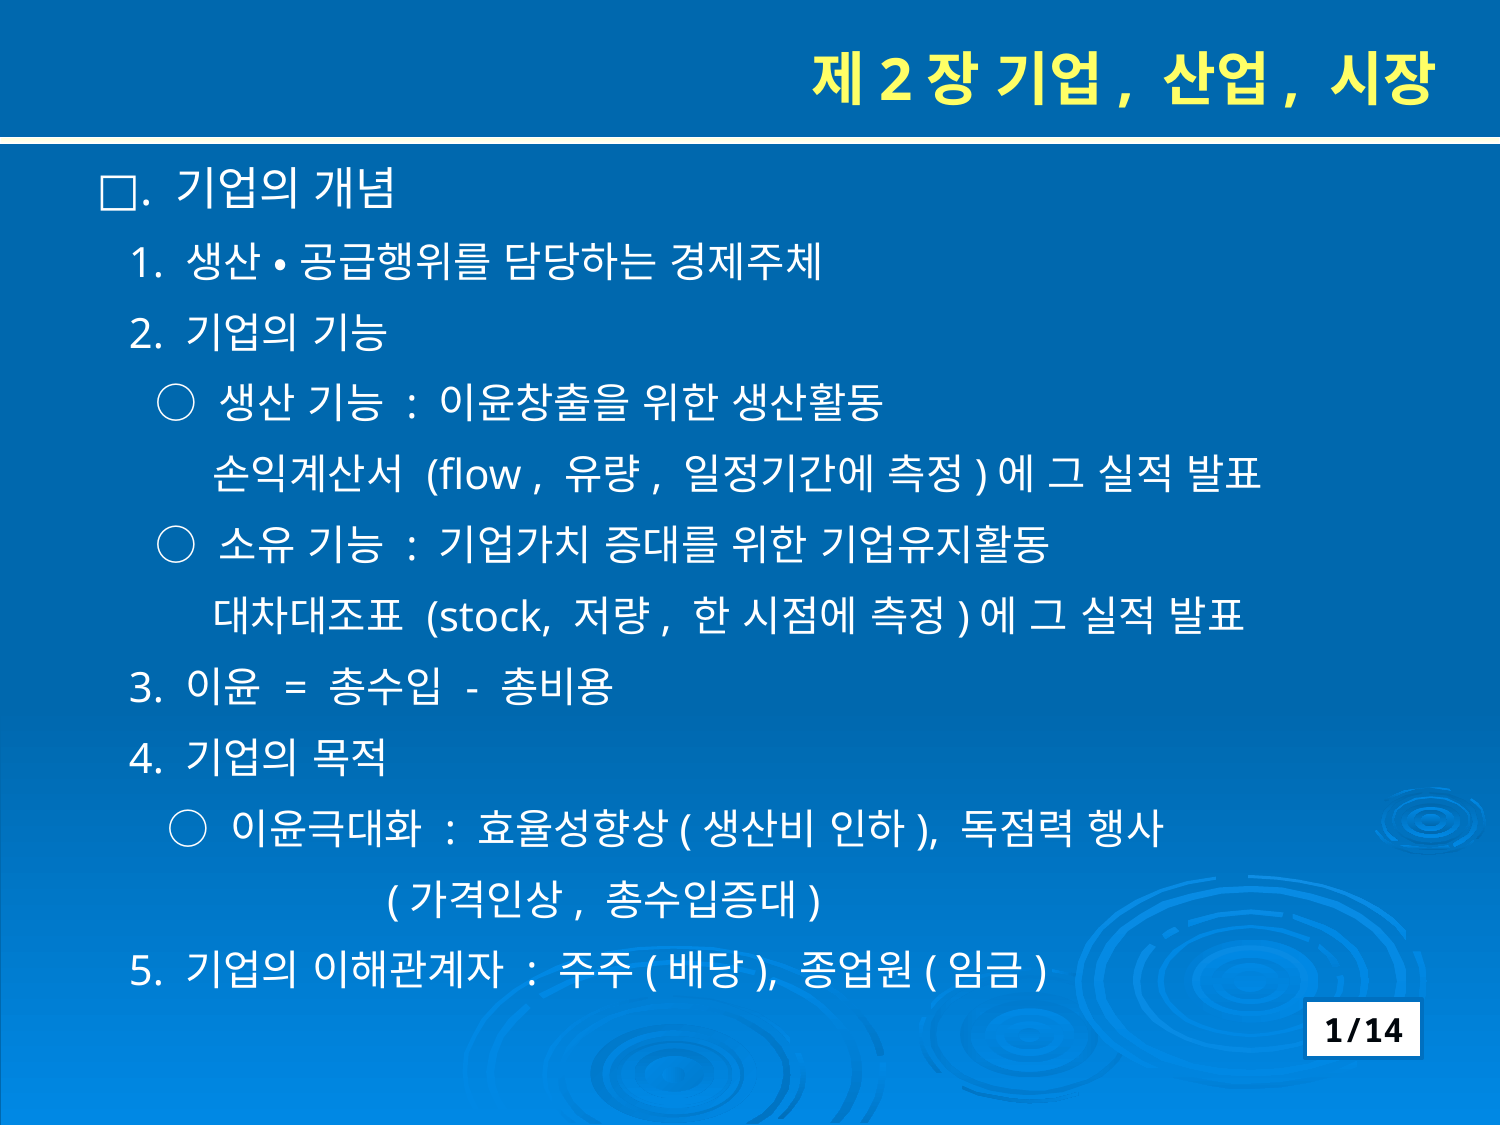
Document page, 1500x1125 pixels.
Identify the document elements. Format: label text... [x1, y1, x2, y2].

text_box 제2장 기업, 산업, 시장 [796, 35, 1466, 120]
text_box □. 기업의 개념 1. 생산 • 공급행위를 담당하는 경제주체 2. 기업의 기능 ○ 생산 기능 : 이윤창출을 위한 생산활동 손익계산서 (flow , 유량, 일정기간에 측정)에 그 실적 발표 ○ 소유 기능 : 기업가치 증대를 위한 기업유지활동 대차대조표 (stock, 저량, 한 시점에 측정)에 그 실적 발표 3. 이윤 = 총수입 - 총비용 4. 기업의 목적 ○ 이윤극대화 : 효율성향상(생산비 인하), 독점력 행사 (가격인상, 총수입증대) 5. 기업의 이해관계자 : 주주(배당), 종업원(임금) [81, 152, 1430, 1067]
text_box [0, 137, 1500, 144]
text_box 1/14 [1303, 997, 1424, 1060]
